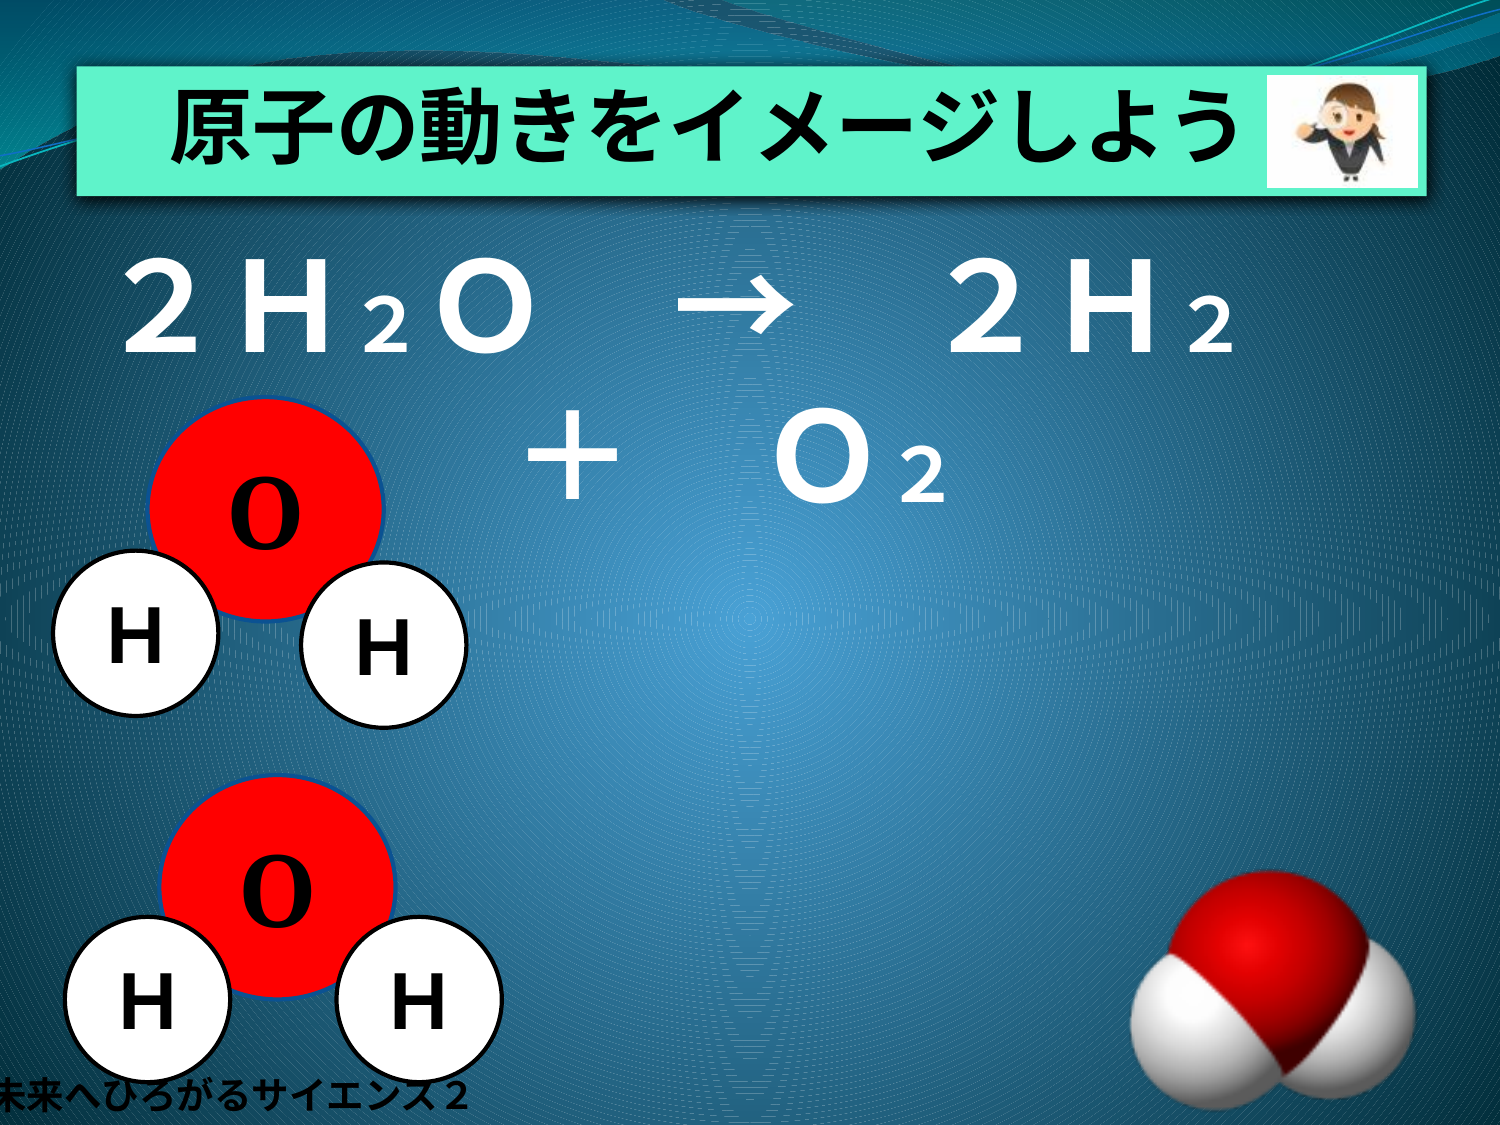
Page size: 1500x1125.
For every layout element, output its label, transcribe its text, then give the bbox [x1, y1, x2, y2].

text_box Ｈ [298, 560, 469, 730]
text_box O [145, 394, 386, 624]
text_box Ｈ [62, 914, 233, 1064]
subtitle ２Ｈ２Ｏ → ２Ｈ２ ＋ Ｏ２ [53, 219, 1430, 392]
picture [1267, 74, 1418, 188]
text_box 未来へひろがるサイエンス２ [0, 1064, 491, 1125]
picture [1115, 855, 1430, 1125]
text_box Ｈ [334, 914, 504, 1064]
picture [1432, 1111, 1437, 1125]
text_box O [157, 772, 398, 1002]
text_box 原子の動きをイメージしよう！ [76, 66, 1427, 197]
text_box Ｈ [50, 548, 221, 719]
